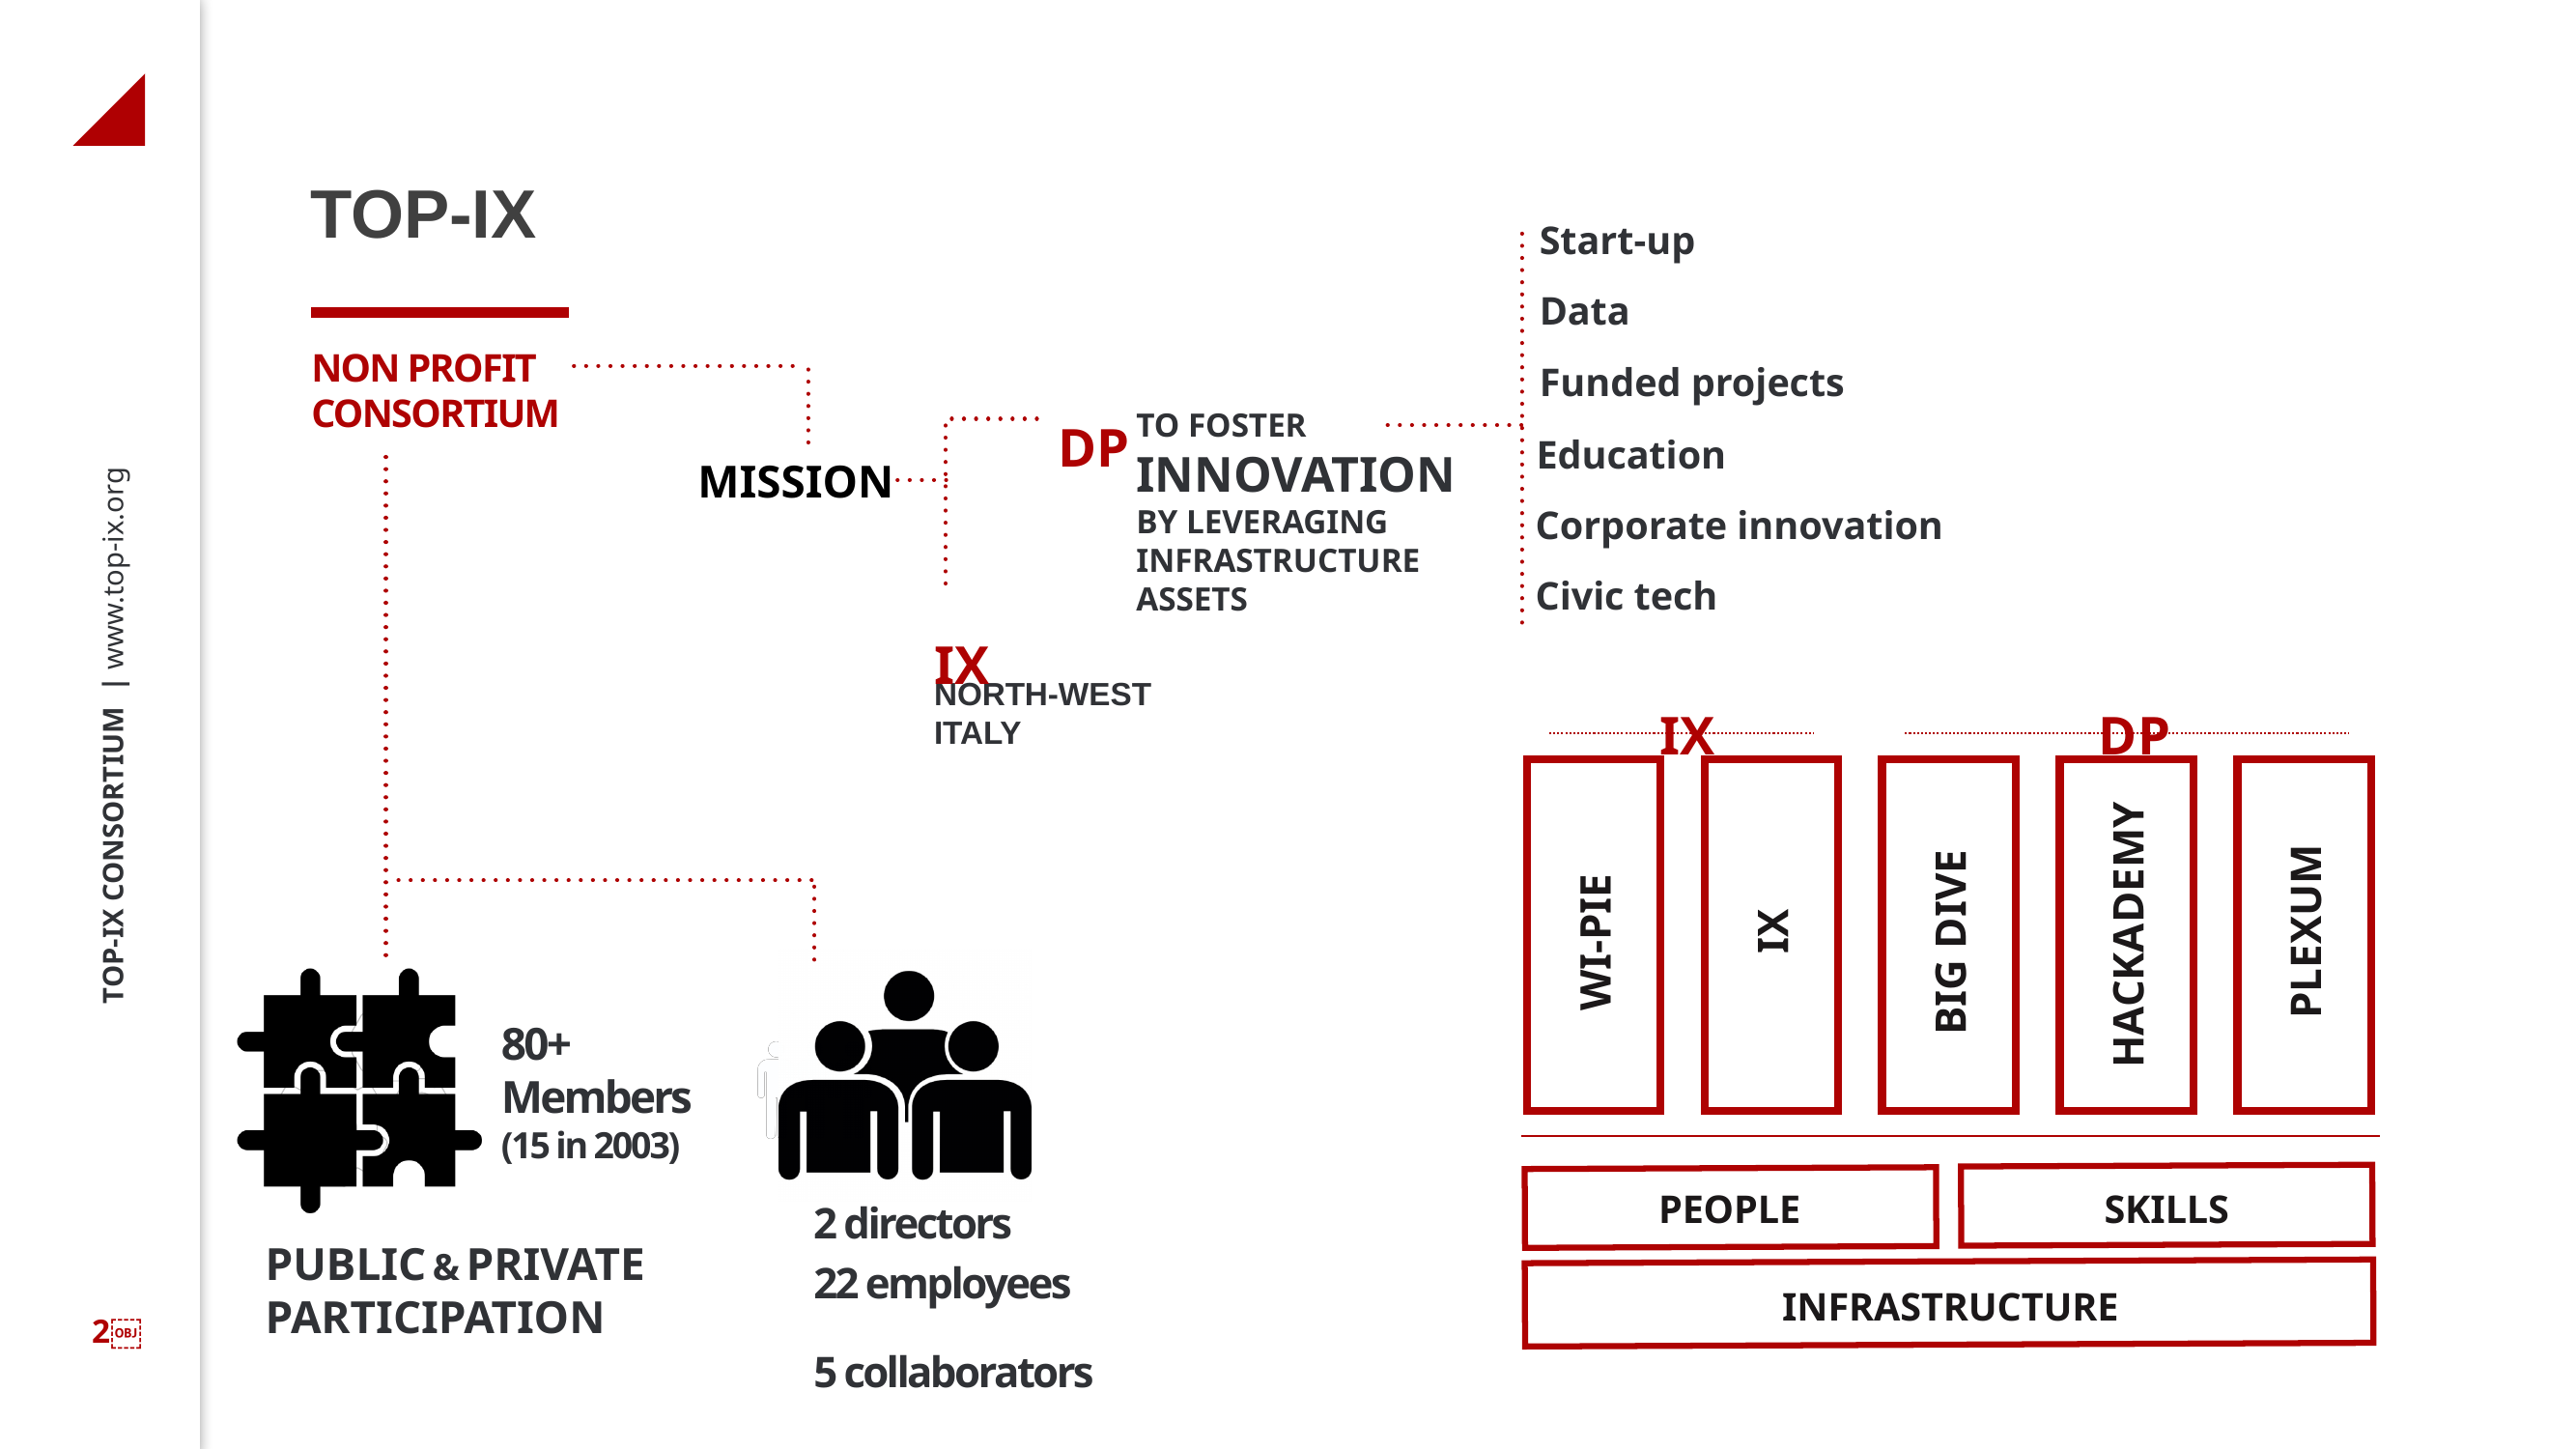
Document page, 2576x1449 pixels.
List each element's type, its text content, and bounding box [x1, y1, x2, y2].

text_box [1520, 763, 2381, 1348]
text_box TOP-IX [303, 162, 1548, 259]
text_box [205, 445, 1143, 1432]
text_box ￼ [12, 1304, 200, 1362]
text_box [572, 209, 2576, 755]
text_box [0, 0, 200, 1449]
text_box TOP-IX CONSORTIUM | www.top-ix.org [88, 156, 136, 1304]
text_box [72, 73, 146, 146]
text_box NON PROFIT CONSORTIUM [307, 339, 564, 439]
